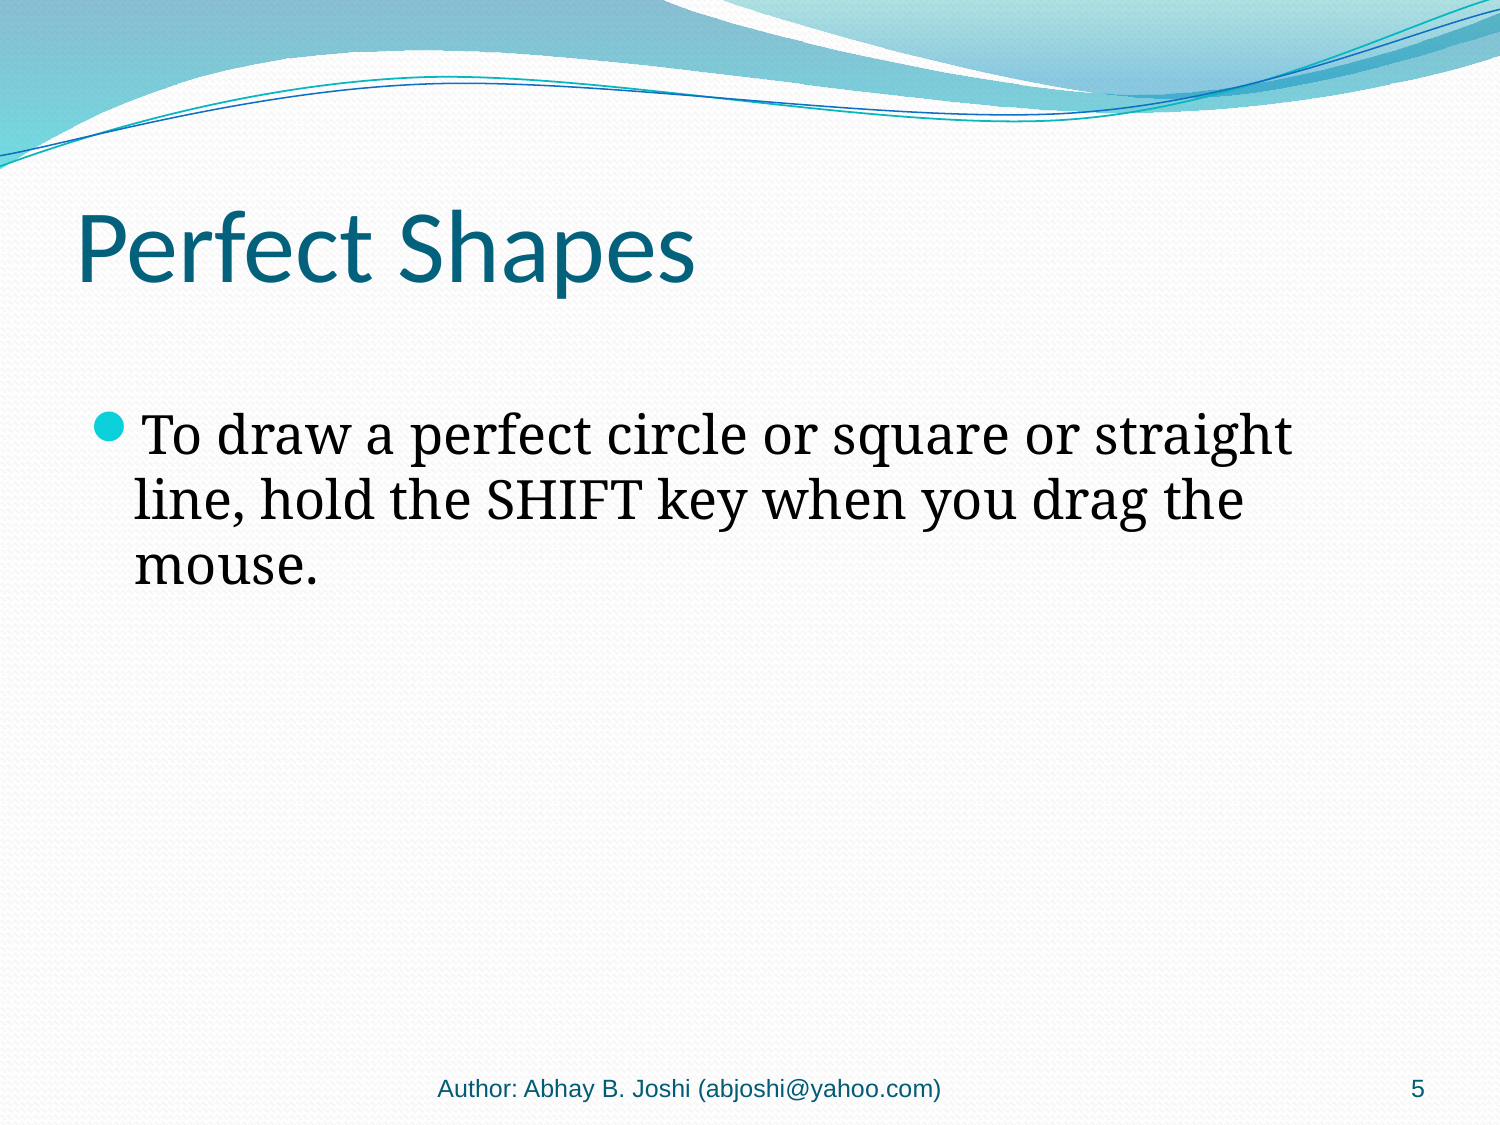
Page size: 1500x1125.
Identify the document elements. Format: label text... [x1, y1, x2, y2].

footer Author: Abhay B. Joshi (abjoshi@yahoo.com) [437, 1042, 988, 1103]
title Perfect Shapes [75, 115, 1425, 303]
slide_number 5 [1299, 1042, 1425, 1103]
list To draw a perfect circle or square or straight line, hold the SHIFT key when you drag the mouse. [75, 317, 1425, 1038]
